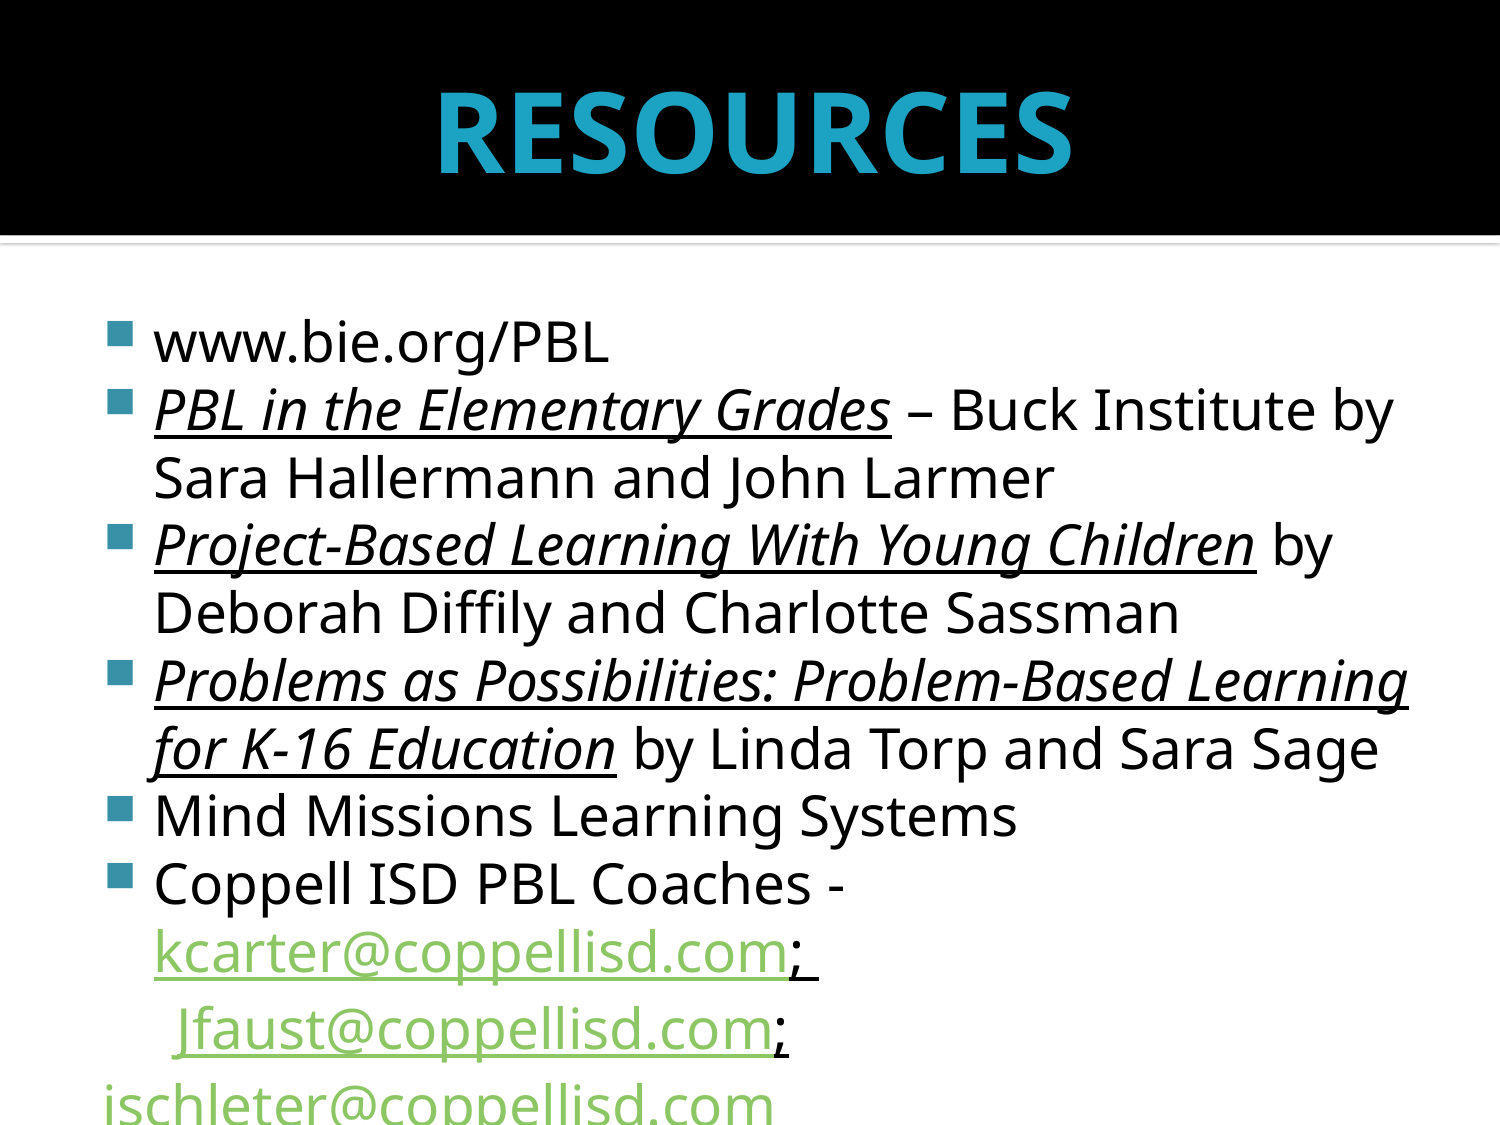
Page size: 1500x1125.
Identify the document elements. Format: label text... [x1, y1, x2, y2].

title RESOURCES [75, 25, 1425, 231]
list www.bie.org/PBL PBL in the Elementary Grades – Buck Institute by Sara Hallermann and John Larmer Project-Based Learning With Young Children by Deborah Diffily and Charlotte Sassman Problems as Possibilities: Problem-Based Learning for K-16 Education by Linda Torp and Sara Sage Mind Missions Learning Systems Coppell ISD PBL Coaches - kcarter@coppellisd.com; Jfaust@coppellisd.com; jschleter@coppellisd.com [75, 291, 1425, 1125]
